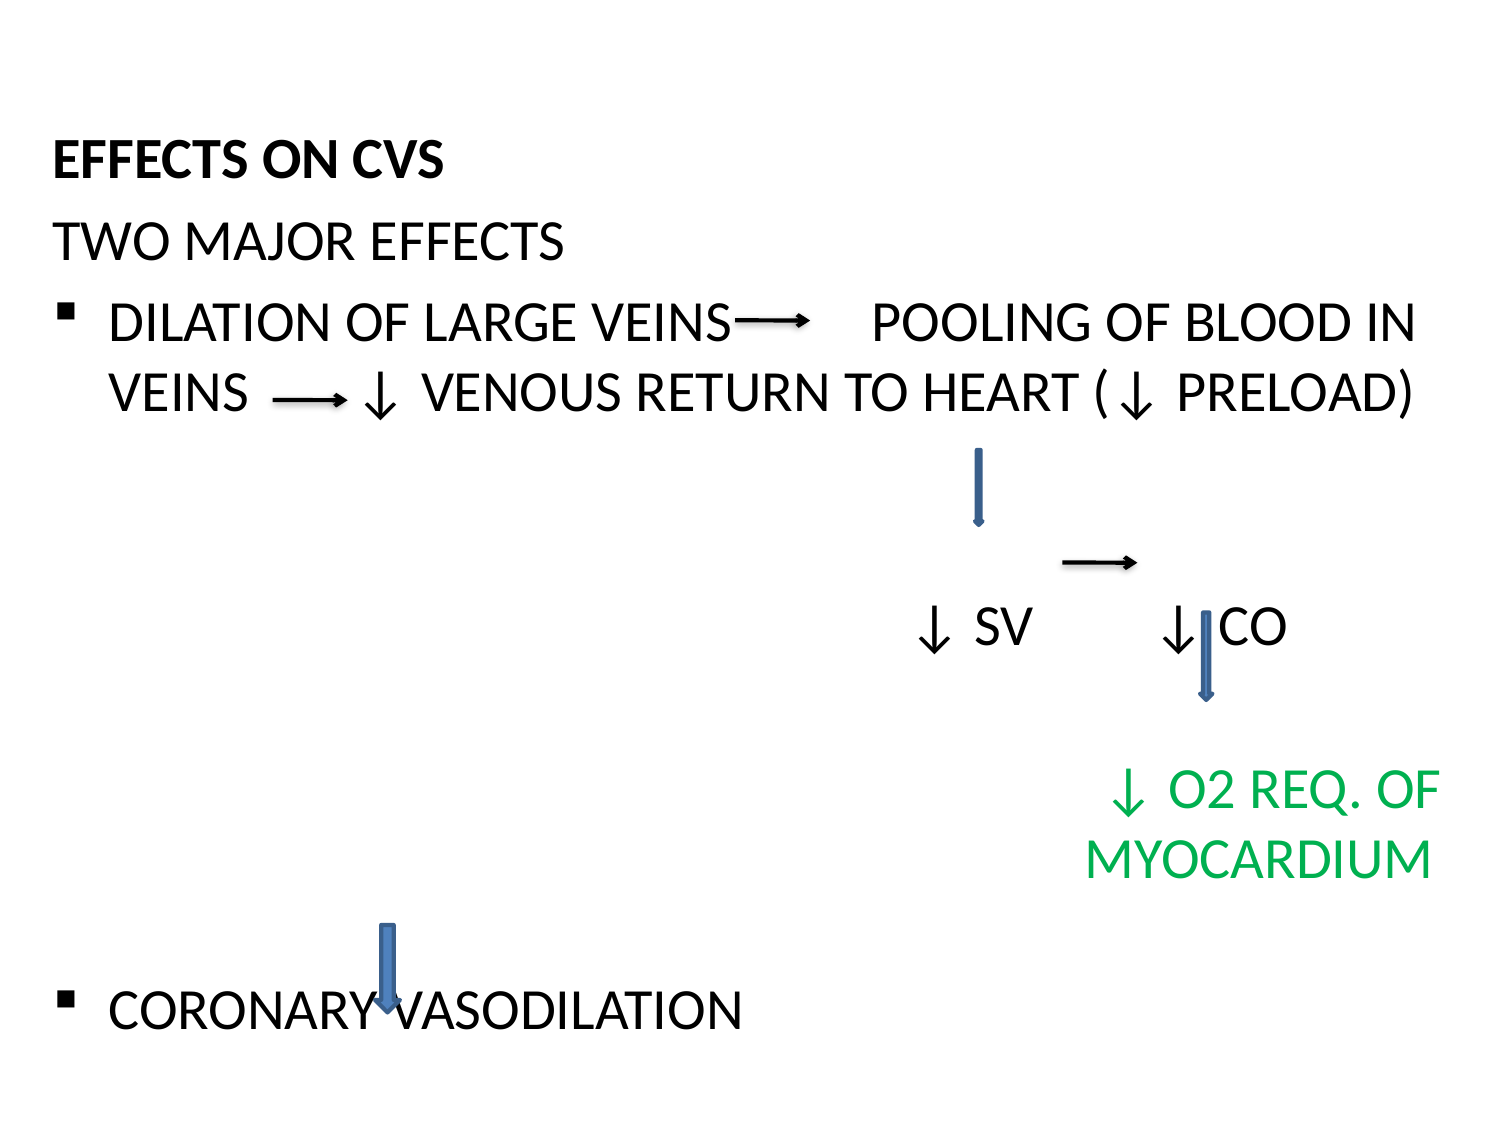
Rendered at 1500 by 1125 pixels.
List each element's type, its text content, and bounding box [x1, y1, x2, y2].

text_box [973, 447, 985, 528]
text_box [1198, 610, 1215, 703]
list EFFECTS ON CVS TWO MAJOR EFFECTS DILATION OF LARGE VEINS POOLING OF BLOOD IN VEINS ↓ VENOUS RETURN TO HEART (↓ PRELOAD) ↓ SV ↓ CO ↓ O2 REQ. OF MYOCARDIUM CORONARY VASODILATION ↑BLOOD SUPPLY TO HEART [37, 112, 1463, 1075]
text_box [373, 922, 402, 1015]
